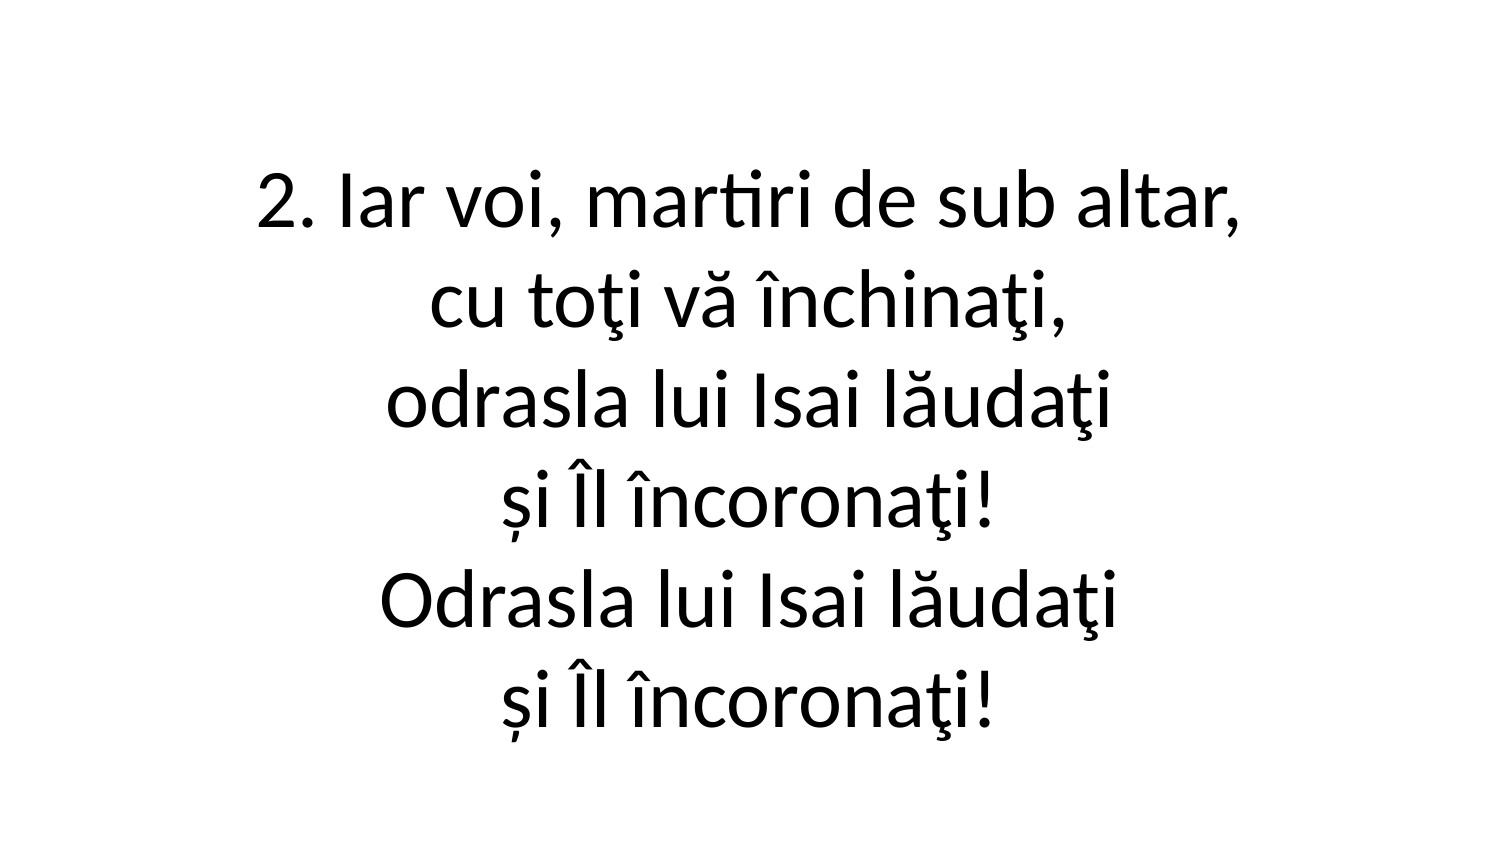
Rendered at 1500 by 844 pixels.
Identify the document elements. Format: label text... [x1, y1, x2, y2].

text_box 2. Iar voi, martiri de sub altar, cu toţi vă închinaţi, odrasla lui Isai lăudaţi și Îl încoronaţi! Odrasla lui Isai lăudaţi și Îl încoronaţi! [240, 92, 1260, 752]
